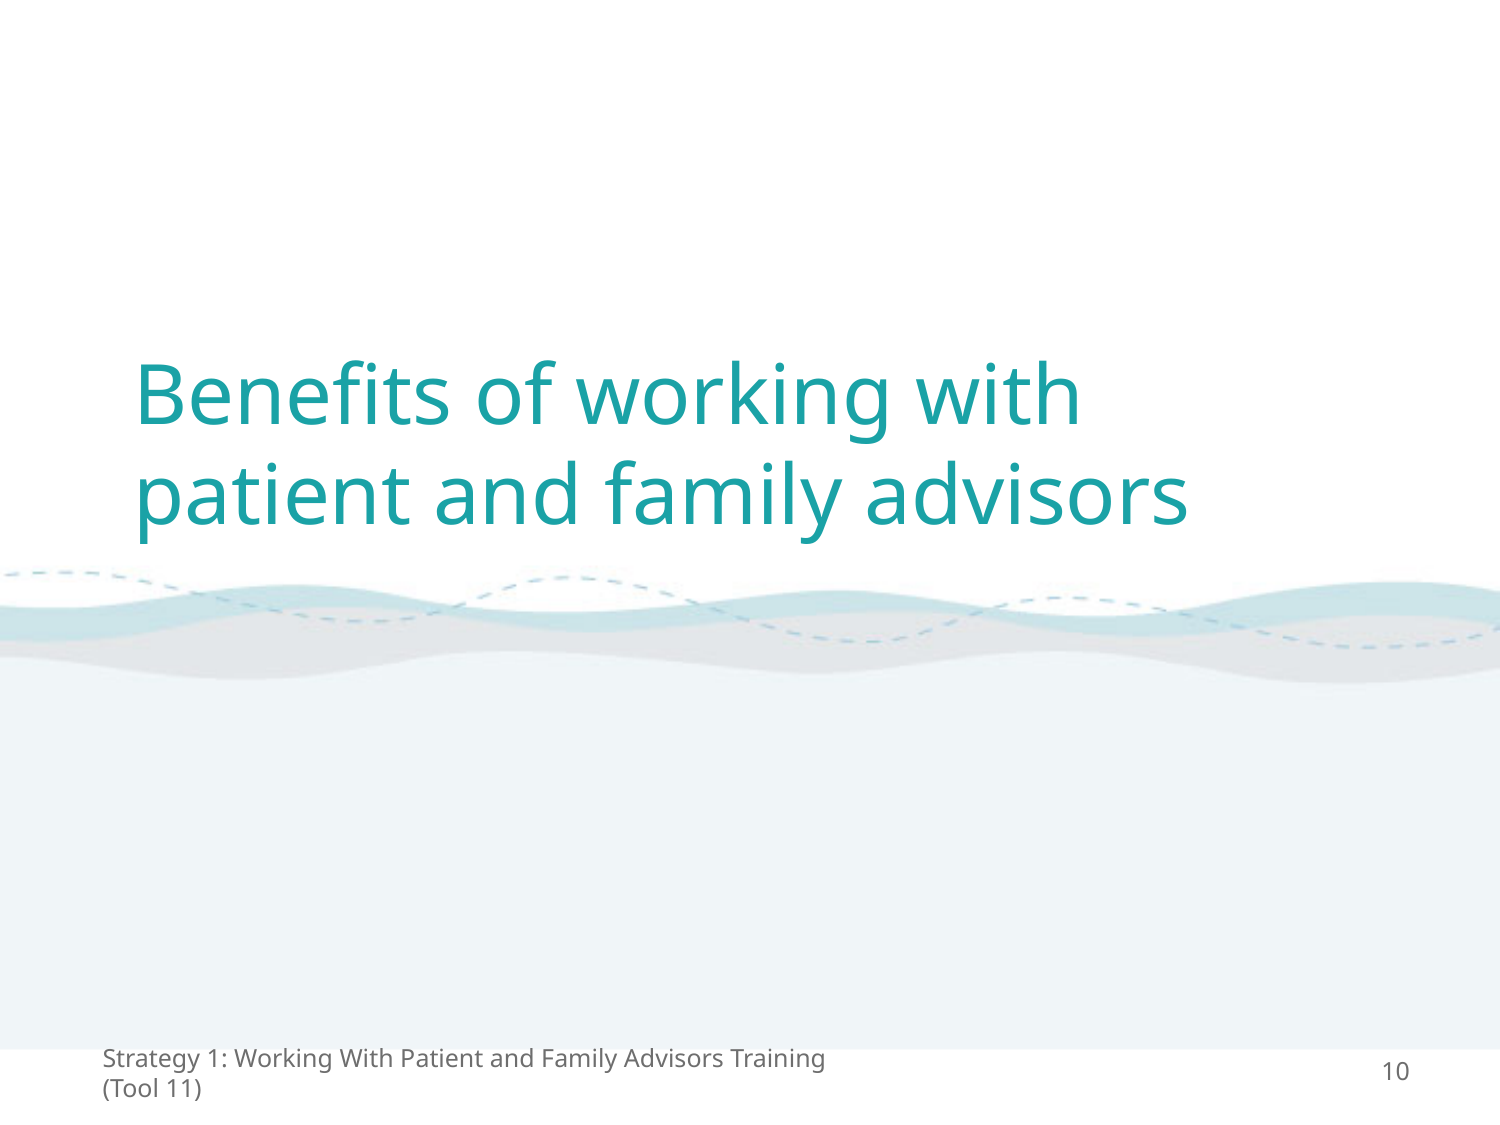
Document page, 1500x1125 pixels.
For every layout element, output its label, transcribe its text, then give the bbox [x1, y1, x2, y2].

title Benefits of working with patient and family advisors [118, 324, 1394, 549]
slide_number 10 [1074, 1042, 1425, 1103]
picture [0, 0, 1500, 1125]
footer Strategy 1: Working With Patient and Family Advisors Training (Tool 11) [87, 1042, 900, 1103]
